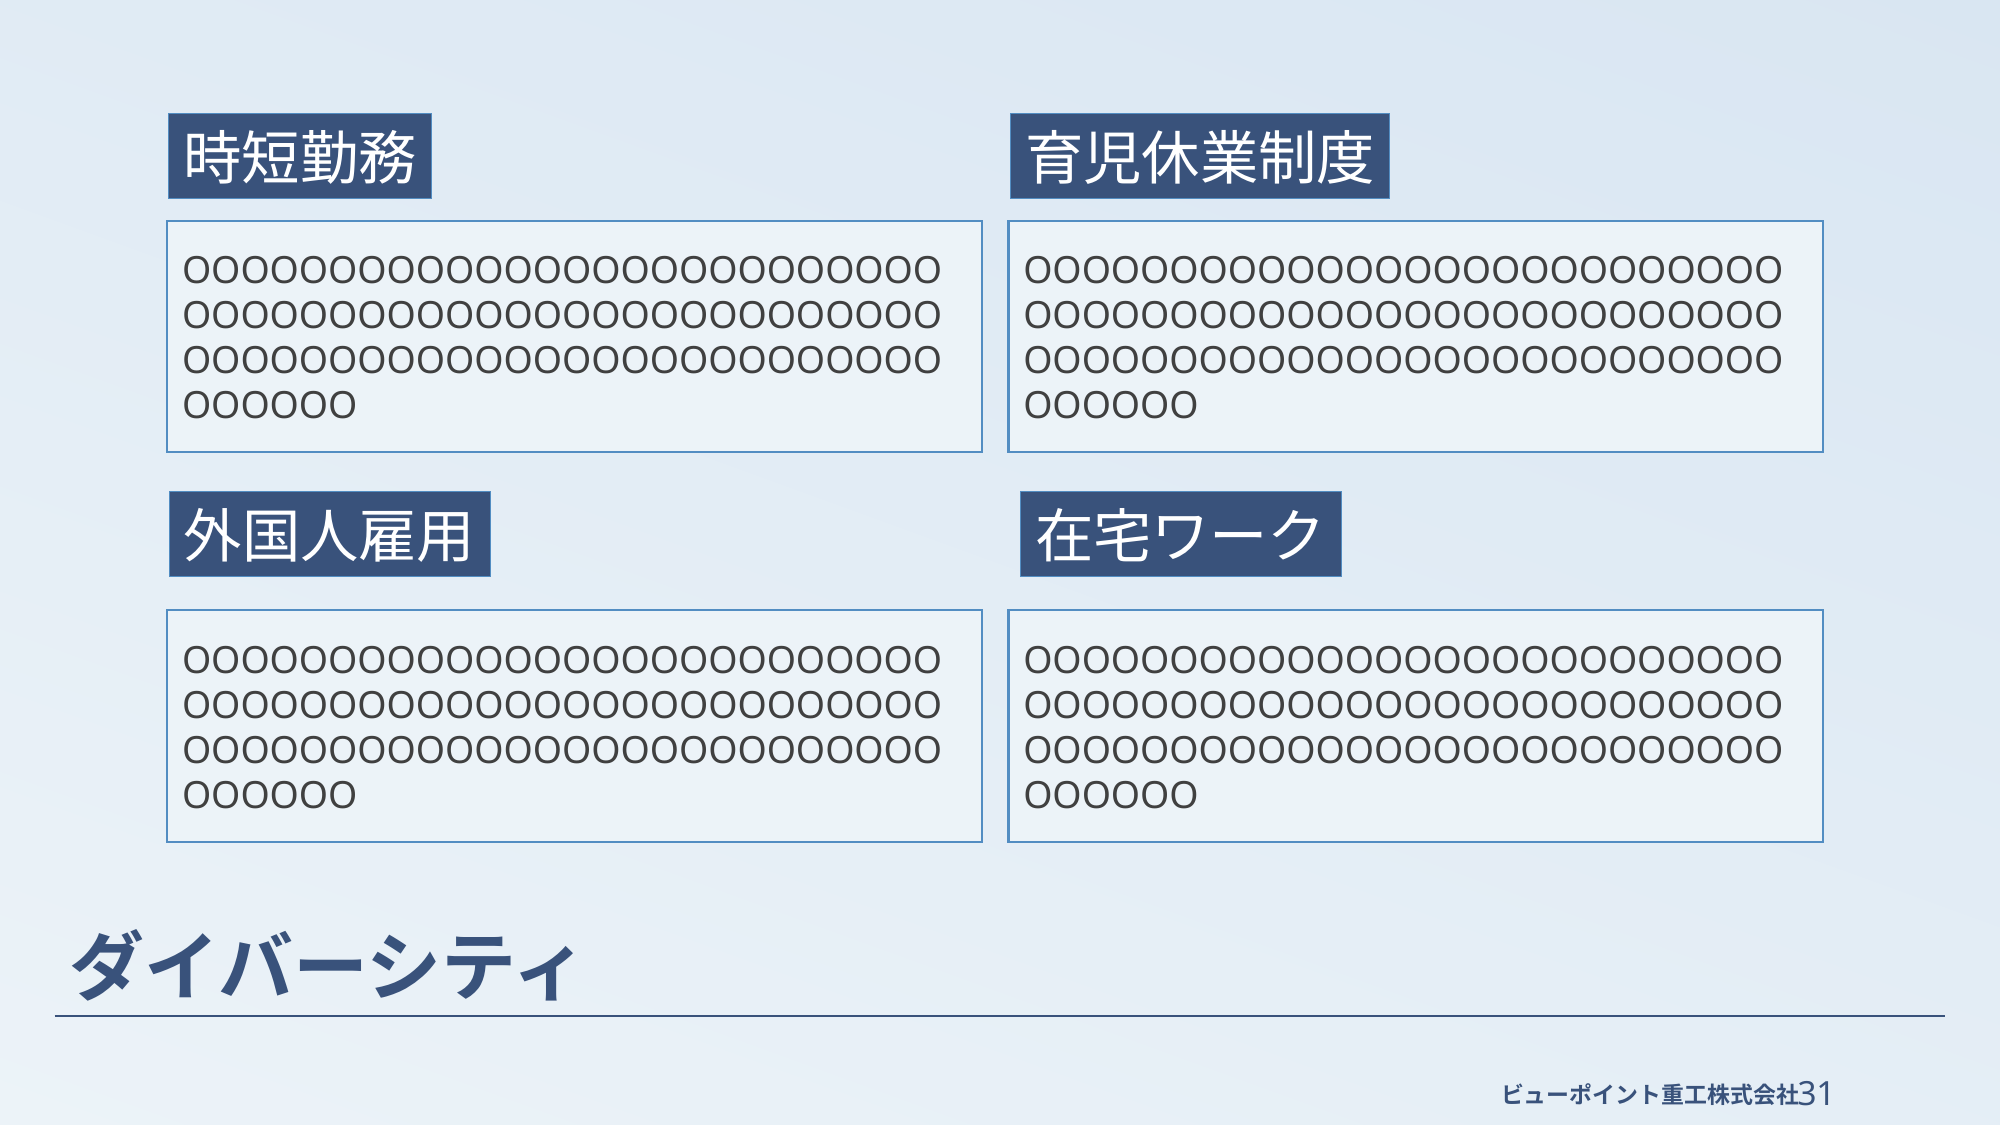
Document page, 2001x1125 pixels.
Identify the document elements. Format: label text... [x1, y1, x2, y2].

text_box OOOOOOOOOOOOOOOOOOOOOOOOOOOOOOOOOOOOOOOOOOOOOOOOOOOOOOOOOOOOOOOOOOOOOOOOOOOOOOOOOOOO [166, 220, 983, 453]
text_box OOOOOOOOOOOOOOOOOOOOOOOOOOOOOOOOOOOOOOOOOOOOOOOOOOOOOOOOOOOOOOOOOOOOOOOOOOOOOOOOOOOO [166, 609, 983, 843]
text_box 在宅ワーク [1020, 491, 1342, 577]
title ダイバーシティ [54, 923, 1855, 1017]
text_box 外国人雇用 [169, 491, 491, 577]
text_box 育児休業制度 [1010, 113, 1390, 199]
text_box 時短勤務 [168, 113, 432, 199]
text_box OOOOOOOOOOOOOOOOOOOOOOOOOOOOOOOOOOOOOOOOOOOOOOOOOOOOOOOOOOOOOOOOOOOOOOOOOOOOOOOOOOOO [1007, 220, 1824, 453]
text_box OOOOOOOOOOOOOOOOOOOOOOOOOOOOOOOOOOOOOOOOOOOOOOOOOOOOOOOOOOOOOOOOOOOOOOOOOOOOOOOOOOOO [1007, 609, 1824, 843]
